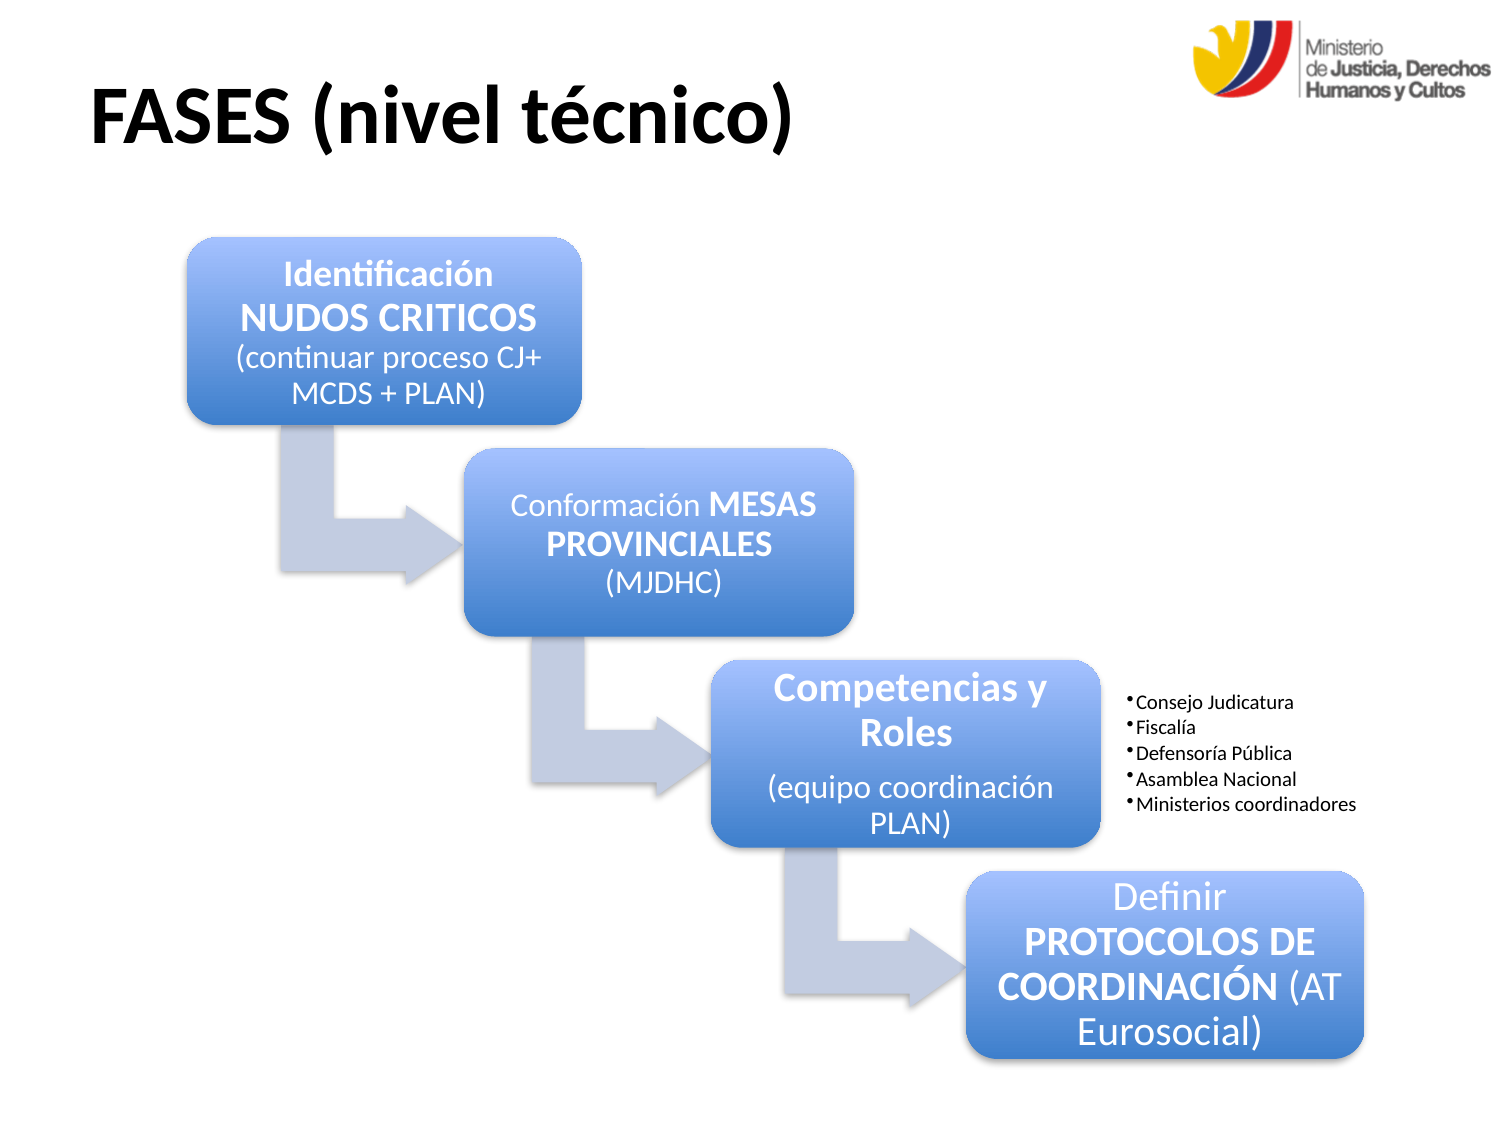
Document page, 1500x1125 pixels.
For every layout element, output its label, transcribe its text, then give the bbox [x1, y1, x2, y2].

title FASES (nivel técnico) [75, 16, 1425, 205]
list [52, 232, 1479, 1064]
picture [1186, 6, 1495, 118]
